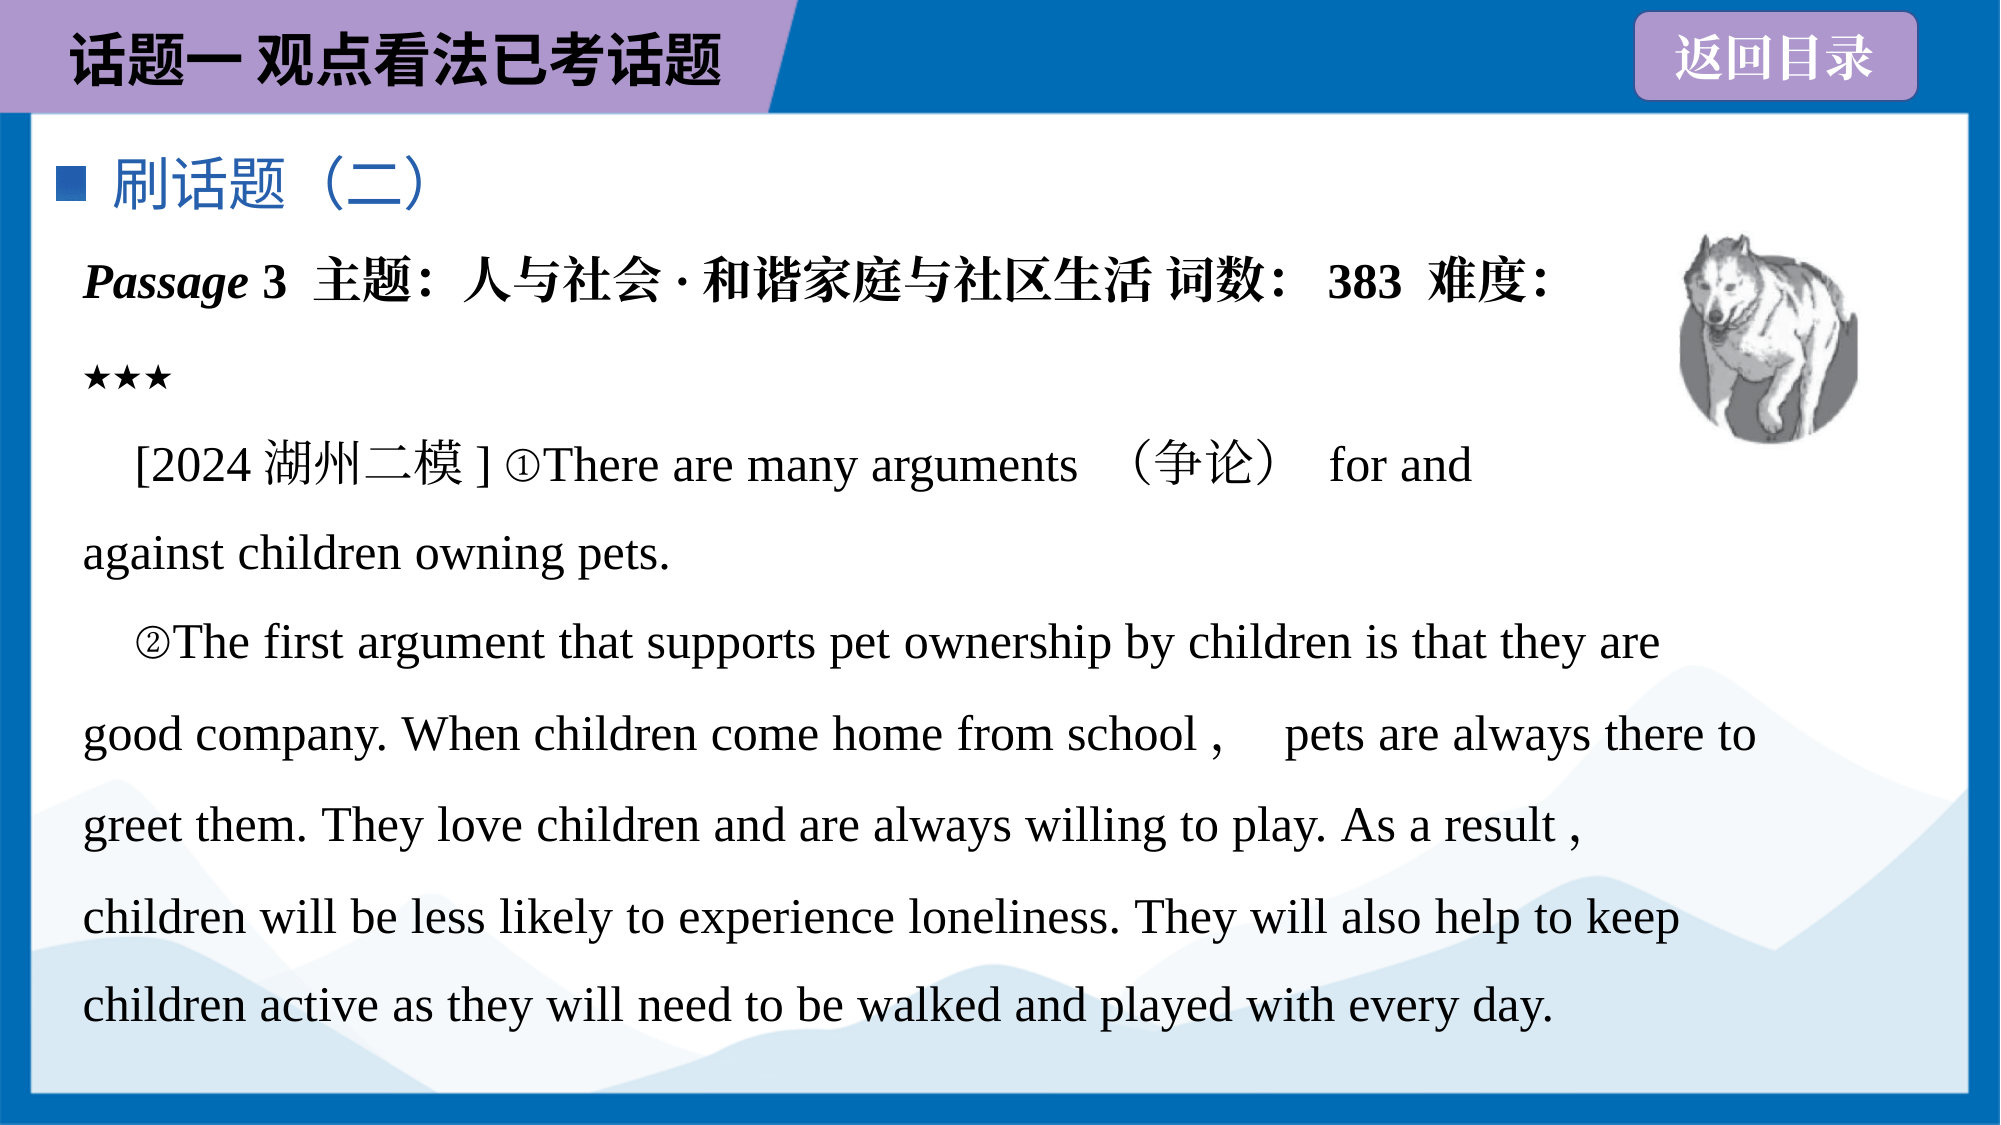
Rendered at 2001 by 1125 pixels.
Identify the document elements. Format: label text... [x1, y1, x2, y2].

text_box Passage 3 主题：人与社会·和谐家庭与社区生活 词数：383 难度： ★★★ [2024湖州二模] ①There are many arguments （争论） for and against children owning pets. [82, 216, 1659, 570]
text_box 刷话题（二） [112, 146, 1917, 217]
text_box ②The first argument that supports pet ownership by children is that they are good company. When children come home from school， pets are always there to greet them. They love children and are always willing to play. As a result， children will be less likely to experience loneliness. They will also help to keep children active as they will need to be walked and played with every day. [82, 576, 1917, 1022]
picture [0, 0, 2000, 1125]
